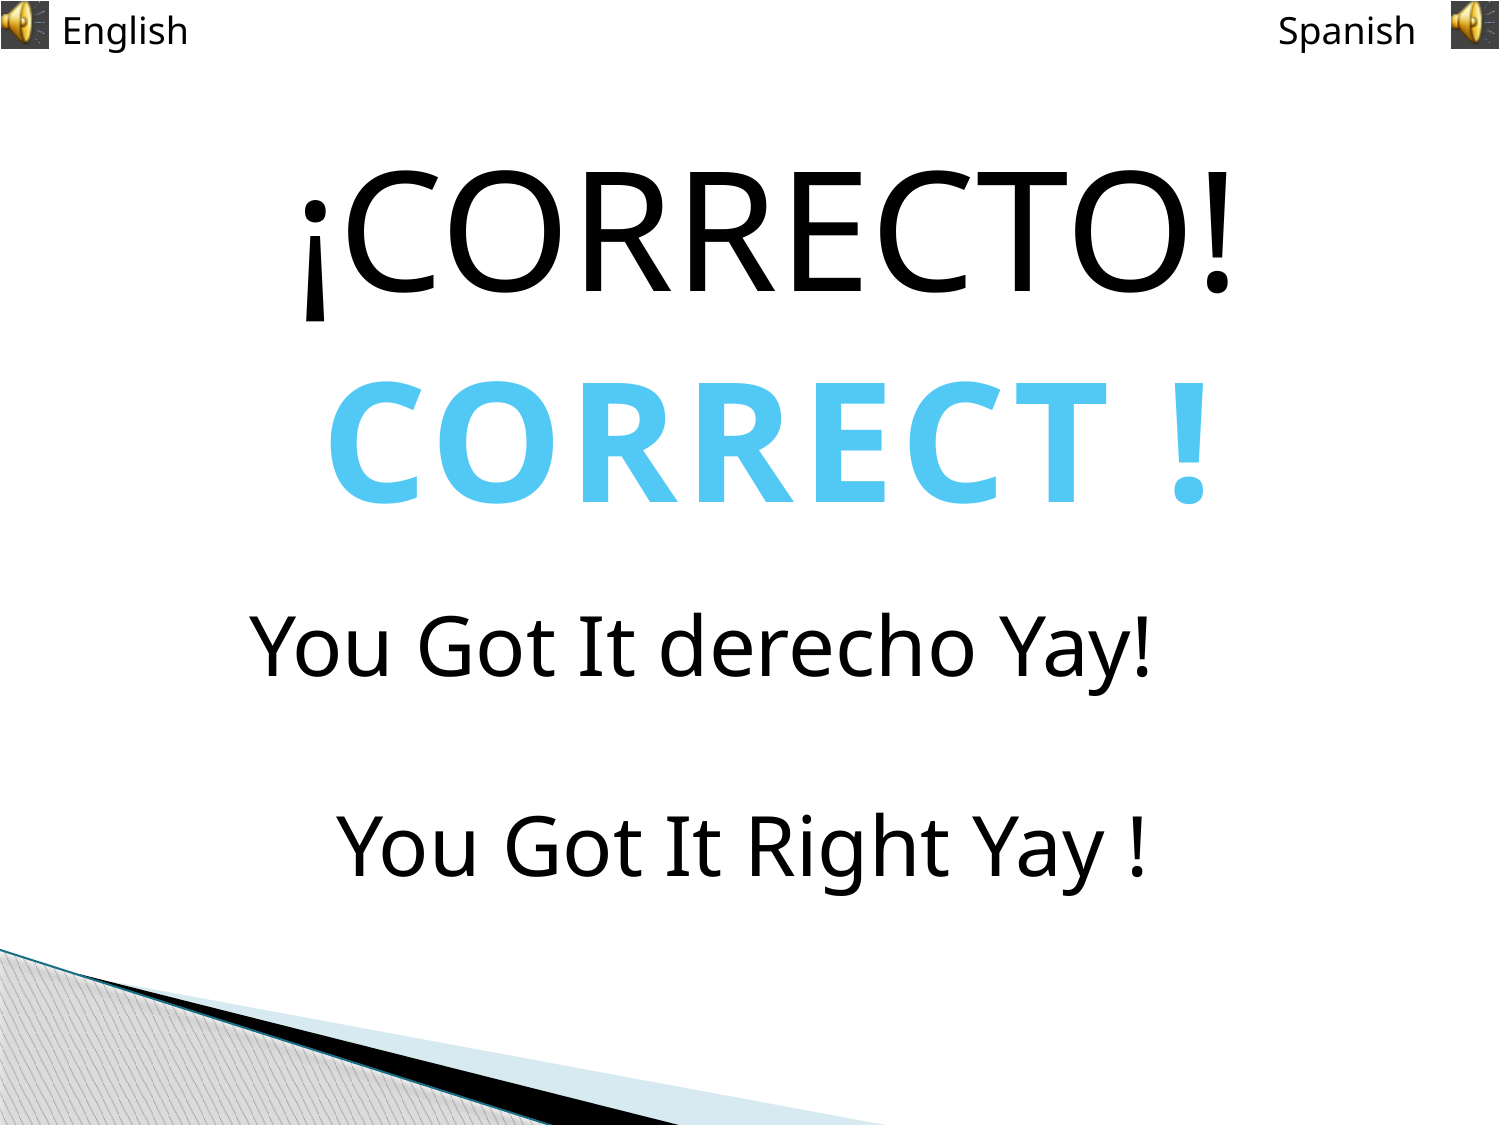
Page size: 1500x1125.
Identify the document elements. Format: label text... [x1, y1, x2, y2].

text_box You Got It derecho Yay! You Got It Right Yay ! [234, 585, 1395, 901]
text_box ¡CORRECTO! [93, 117, 1442, 333]
text_box English [51, 0, 340, 60]
text_box Spanish [1113, 0, 1449, 60]
picture [1449, 0, 1500, 51]
text_box CORRECT ! [269, 328, 1266, 543]
picture [0, 0, 51, 51]
